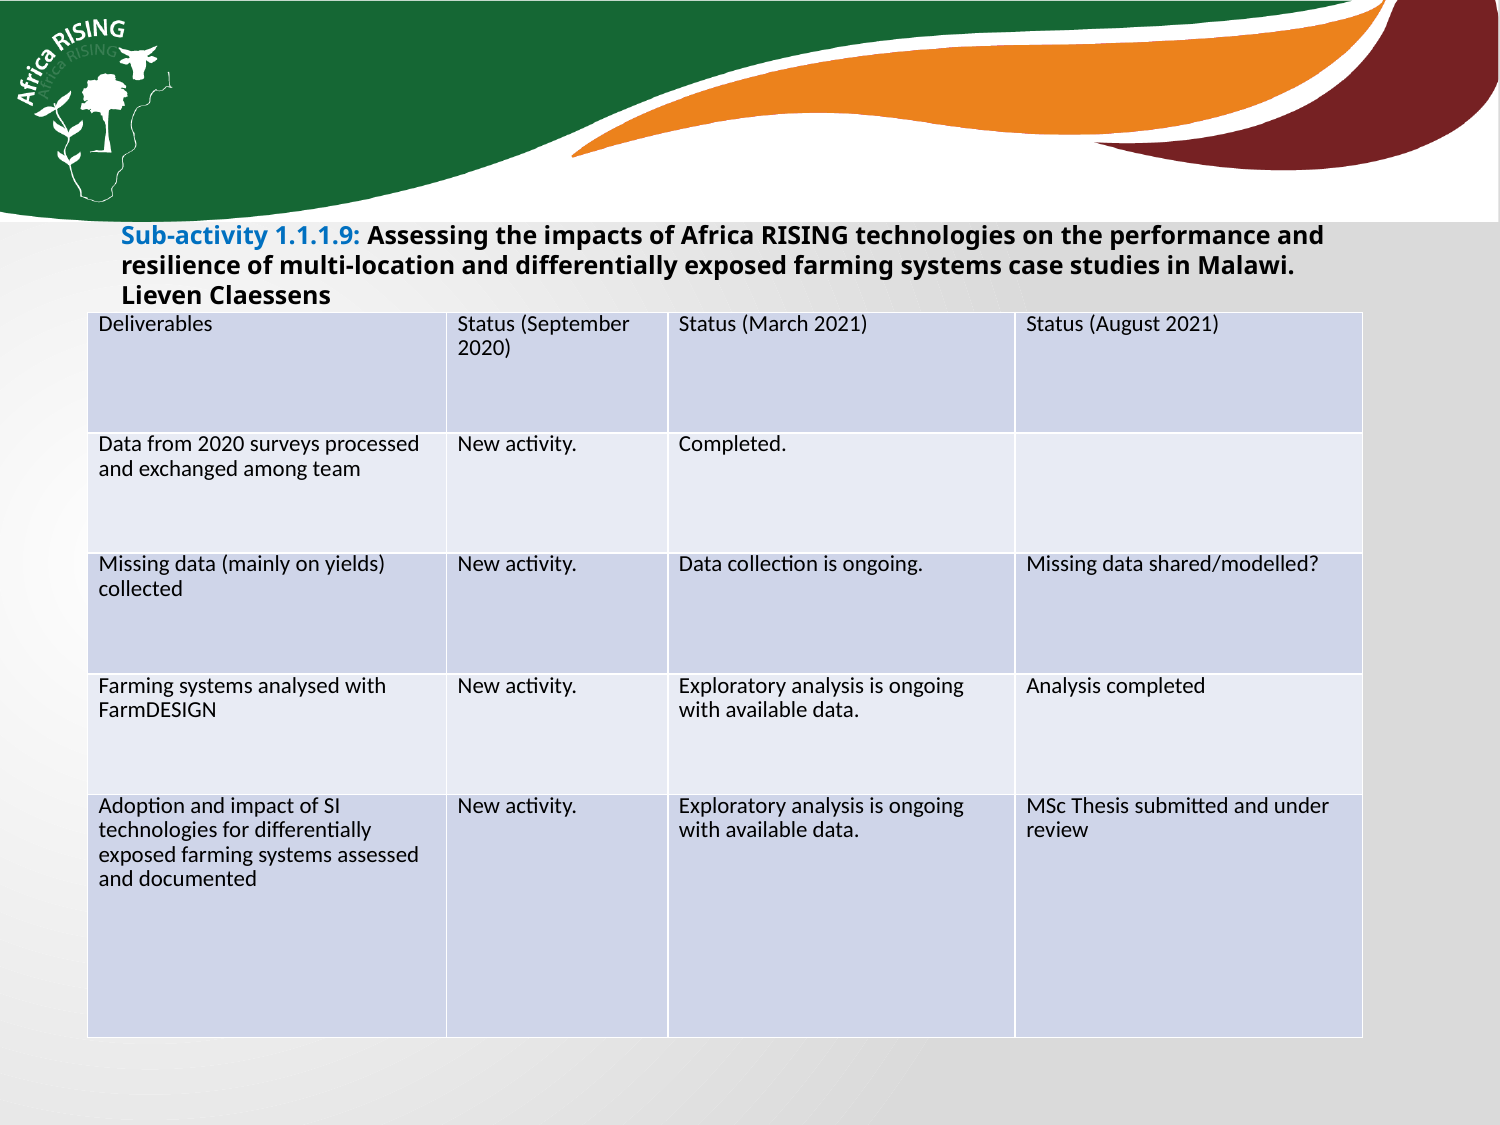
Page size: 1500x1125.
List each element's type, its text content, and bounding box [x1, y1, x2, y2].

table_header Deliverables [88, 313, 446, 432]
table_cell Data collection is ongoing. [669, 554, 1014, 673]
table_cell Adoption and impact of SI technologies for differentially exposed farming systems assessed and documented [88, 795, 446, 1037]
table_cell [1016, 434, 1362, 552]
picture [0, 0, 1499, 222]
table_cell Farming systems analysed with FarmDESIGN [88, 675, 446, 794]
table_header Status (August 2021) [1016, 313, 1362, 432]
table_cell New activity. [447, 795, 667, 1037]
table_cell Exploratory analysis is ongoing with available data. [669, 795, 1014, 1037]
table_cell Exploratory analysis is ongoing with available data. [669, 675, 1014, 794]
table_cell Data from 2020 surveys processed and exchanged among team [88, 434, 446, 552]
table_header Status (September 2020) [447, 313, 667, 432]
list Sub-activity 1.1.1.9: Assessing the impacts of Africa RISING technologies on the performance and resilience of multi-location and differentially exposed farming systems case studies in Malawi. Lieven Claessens [87, 212, 1363, 312]
table_cell New activity. [447, 675, 667, 794]
table_cell MSc Thesis submitted and under review [1016, 795, 1362, 1037]
table_cell Analysis completed [1016, 675, 1362, 794]
table_cell New activity. [447, 554, 667, 673]
table_cell Missing data shared/modelled? [1016, 554, 1362, 673]
table_cell Missing data (mainly on yields) collected [88, 554, 446, 673]
table_cell Completed. [669, 434, 1014, 552]
table_header Status (March 2021) [669, 313, 1014, 432]
table_cell New activity. [447, 434, 667, 552]
